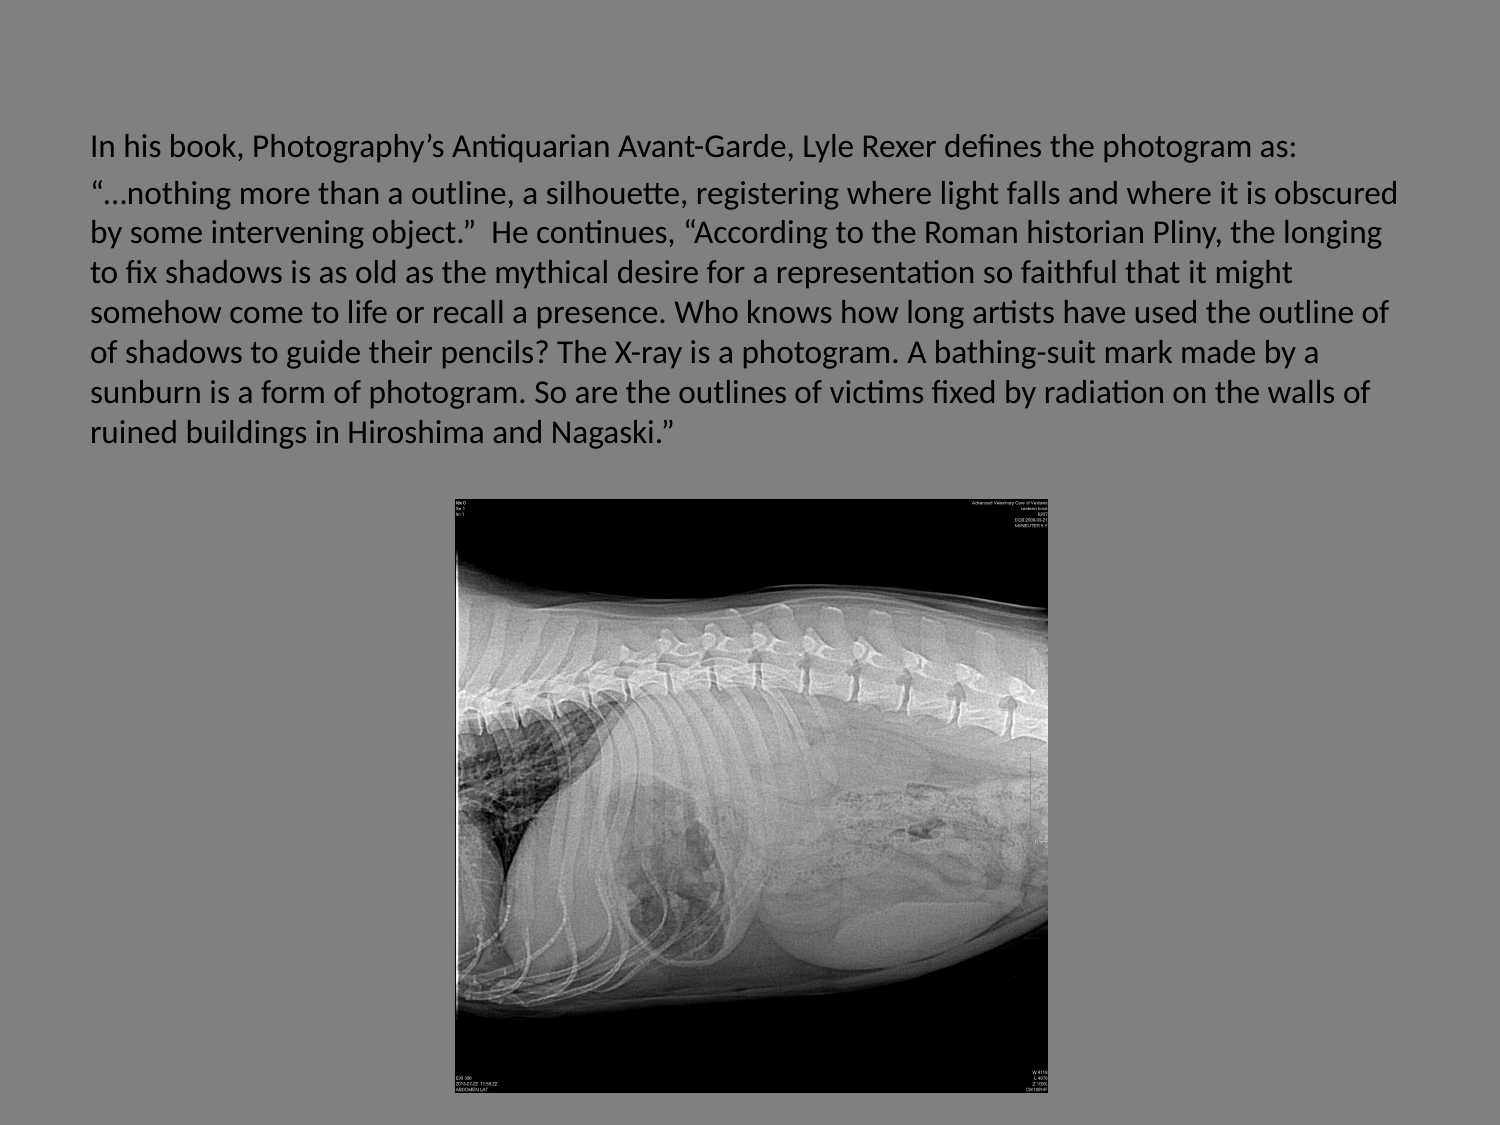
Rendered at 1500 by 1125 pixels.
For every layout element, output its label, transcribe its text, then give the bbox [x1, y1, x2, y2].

picture [455, 499, 1048, 1093]
list In his book, Photography’s Antiquarian Avant-Garde, Lyle Rexer defines the photogram as: “…nothing more than a outline, a silhouette, registering where light falls and where it is obscured by some intervening object.” He continues, “According to the Roman historian Pliny, the longing to fix shadows is as old as the mythical desire for a representation so faithful that it might somehow come to life or recall a presence. Who knows how long artists have used the outline of of shadows to guide their pencils? The X-ray is a photogram. A bathing-suit mark made by a sunburn is a form of photogram. So are the outlines of victims fixed by radiation on the walls of ruined buildings in Hiroshima and Nagaski.” [75, 116, 1425, 860]
